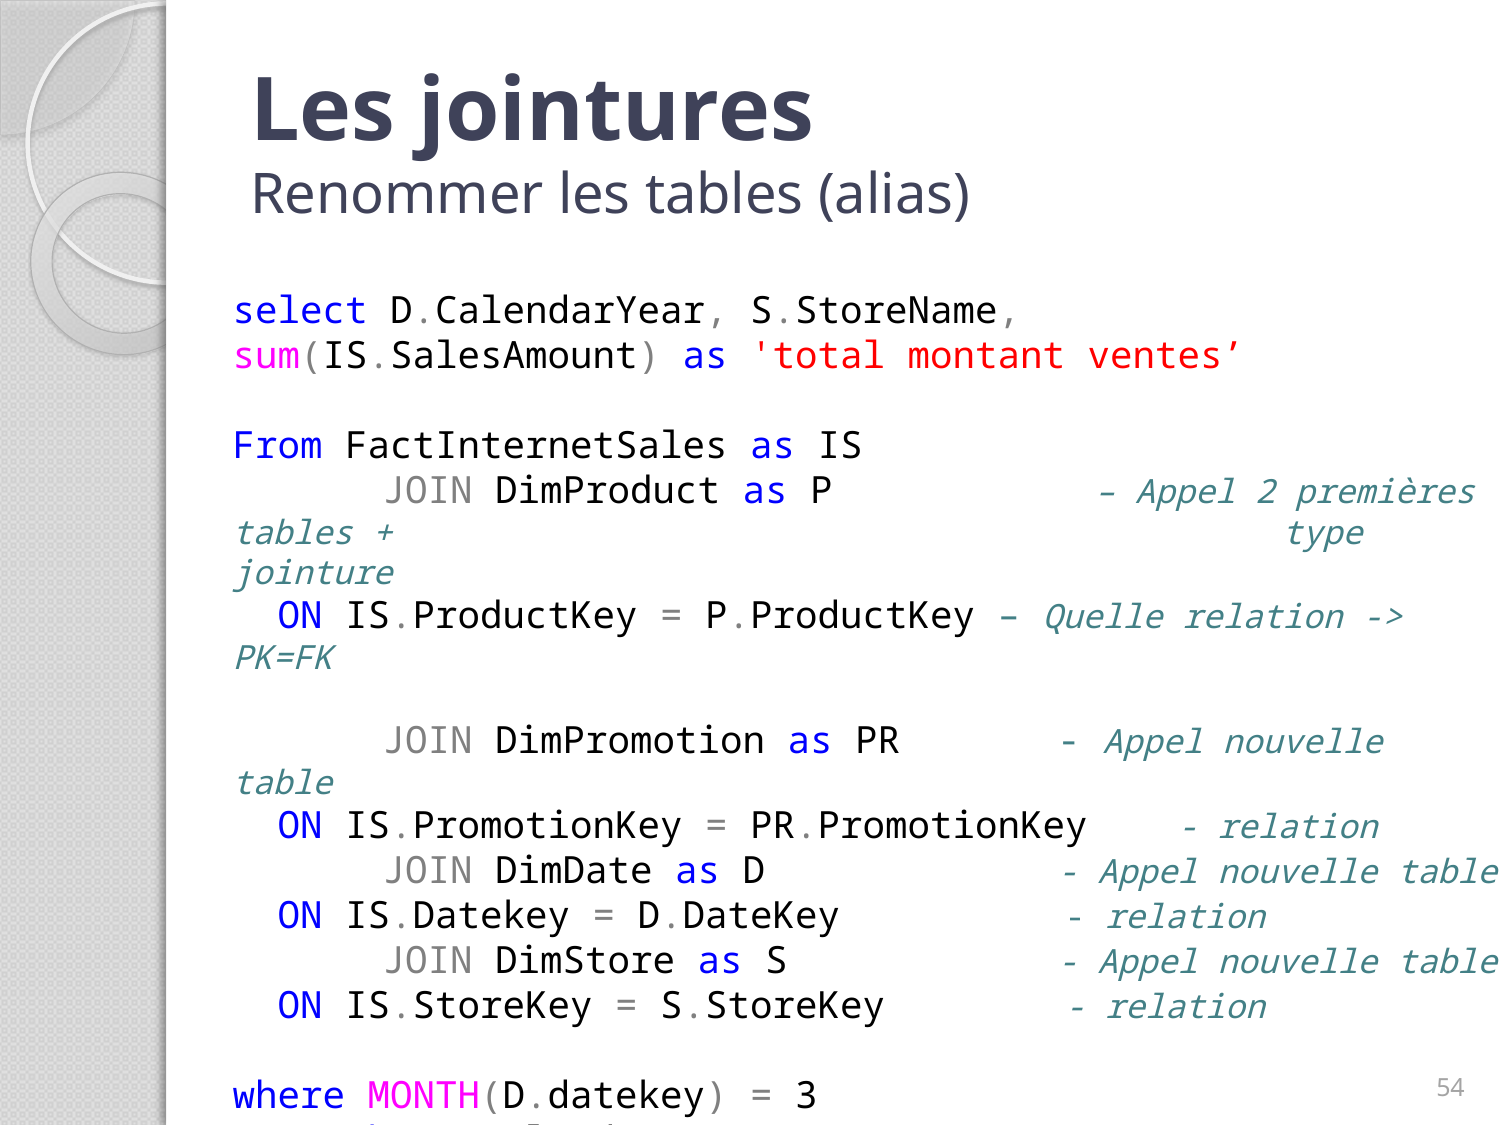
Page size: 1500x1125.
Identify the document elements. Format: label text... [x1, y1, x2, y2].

title Les jointures Renommer les tables (alias) [235, 45, 1500, 233]
slide_number 54 [1413, 1034, 1488, 1113]
text_box select D.CalendarYear, S.StoreName, sum(IS.SalesAmount) as 'total montant ventes’ From FactInternetSales as IS JOIN DimProduct as P – Appel 2 premières tables + type jointure ON IS.ProductKey = P.ProductKey – Quelle relation -> PK=FK JOIN DimPromotion as PR - Appel nouvelle table ON IS.PromotionKey = PR.PromotionKey - relation JOIN DimDate as D - Appel nouvelle table ON IS.Datekey = D.DateKey - relation JOIN DimStore as S - Appel nouvelle table ON IS.StoreKey = S.StoreKey - relation where MONTH(D.datekey) = 3 Group by D.CalendarYear, S.StoreName ORDER BY D.CalendarYear, S.StoreName [218, 278, 1500, 1125]
